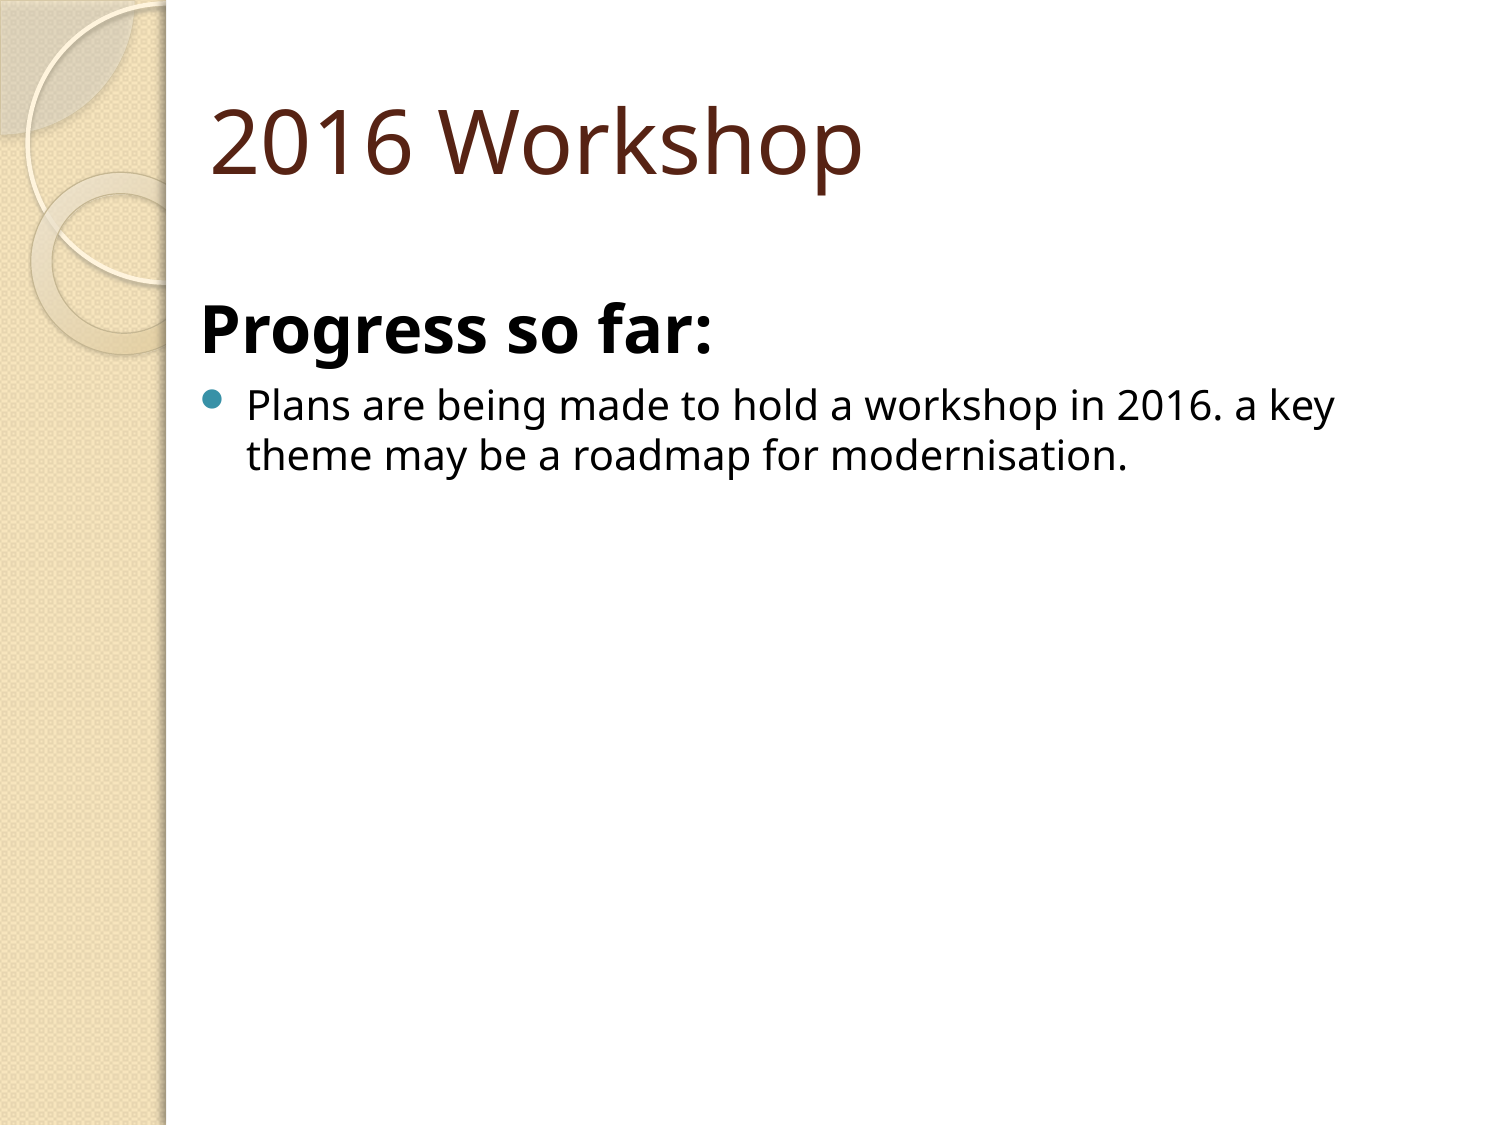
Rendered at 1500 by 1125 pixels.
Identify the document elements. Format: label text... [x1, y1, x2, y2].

title 2016 Workshop [194, 45, 1466, 233]
list Progress so far: Plans are being made to hold a workshop in 2016. a key theme may be a roadmap for modernisation. [171, 278, 1425, 1005]
